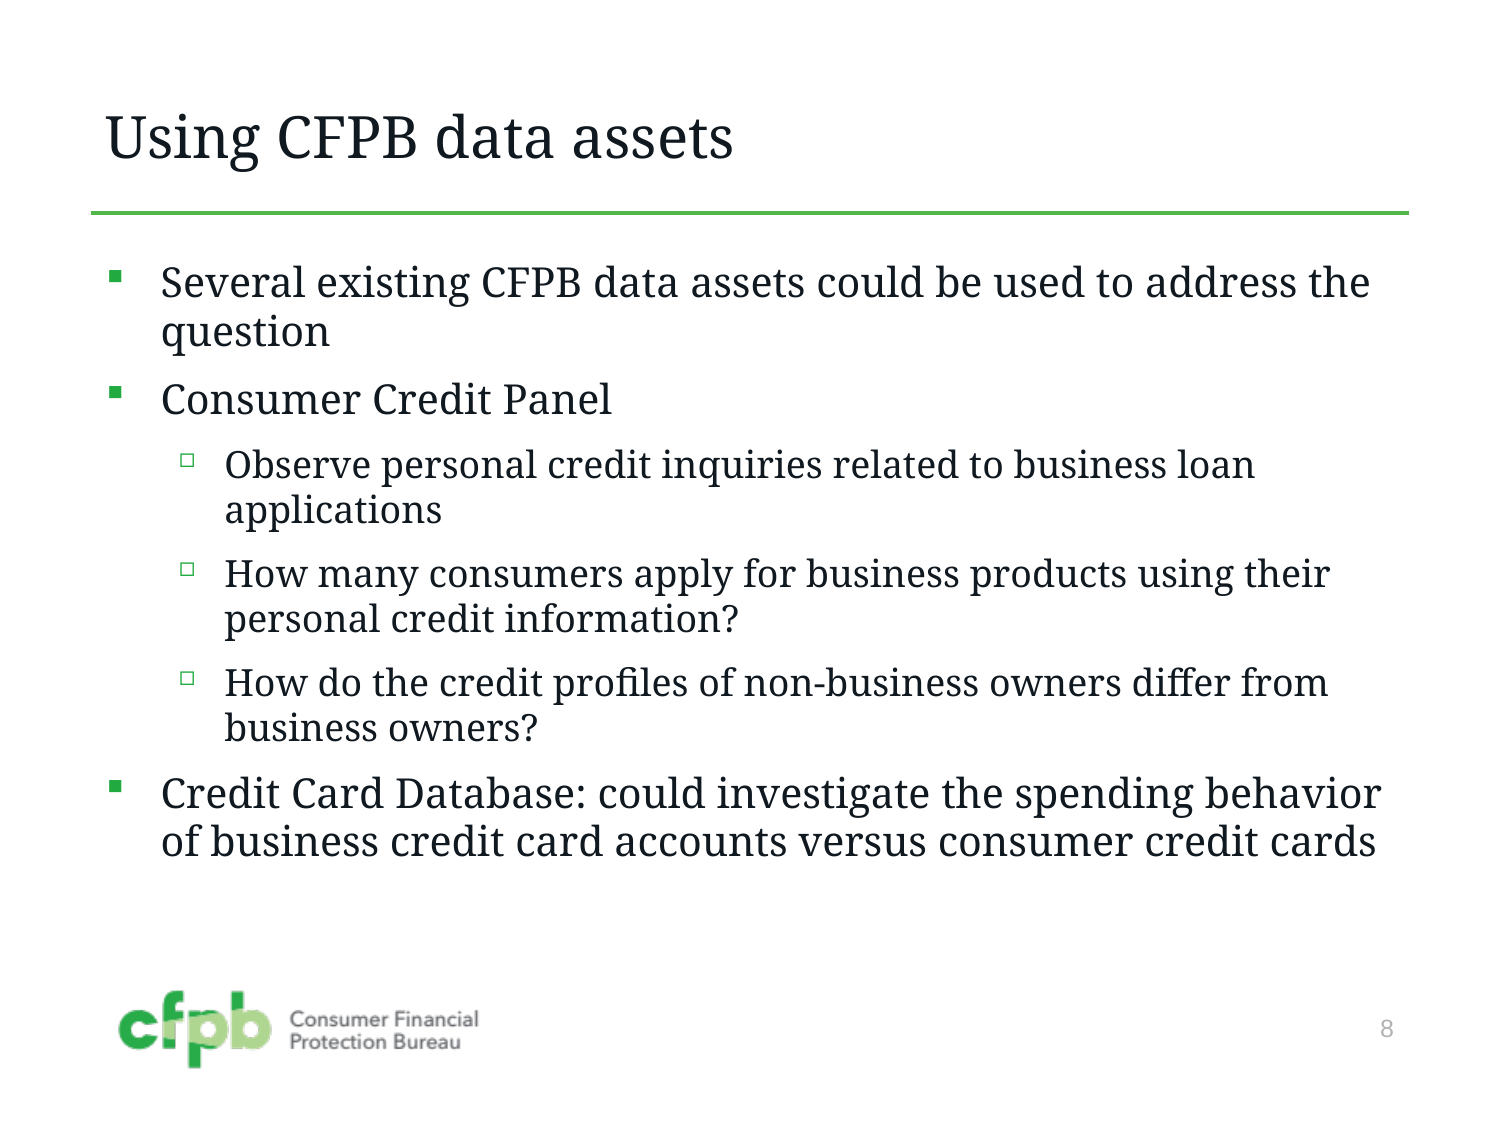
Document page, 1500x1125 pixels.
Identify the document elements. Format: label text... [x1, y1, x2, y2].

title Using CFPB data assets [90, 74, 1410, 197]
list Several existing CFPB data assets could be used to address the question Consumer Credit Panel Observe personal credit inquiries related to business loan applications How many consumers apply for business products using their personal credit information? How do the credit profiles of non-business owners differ from business owners? Credit Card Database: could investigate the spending behavior of business credit card accounts versus consumer credit cards [90, 249, 1410, 924]
footer 8 [934, 997, 1410, 1058]
